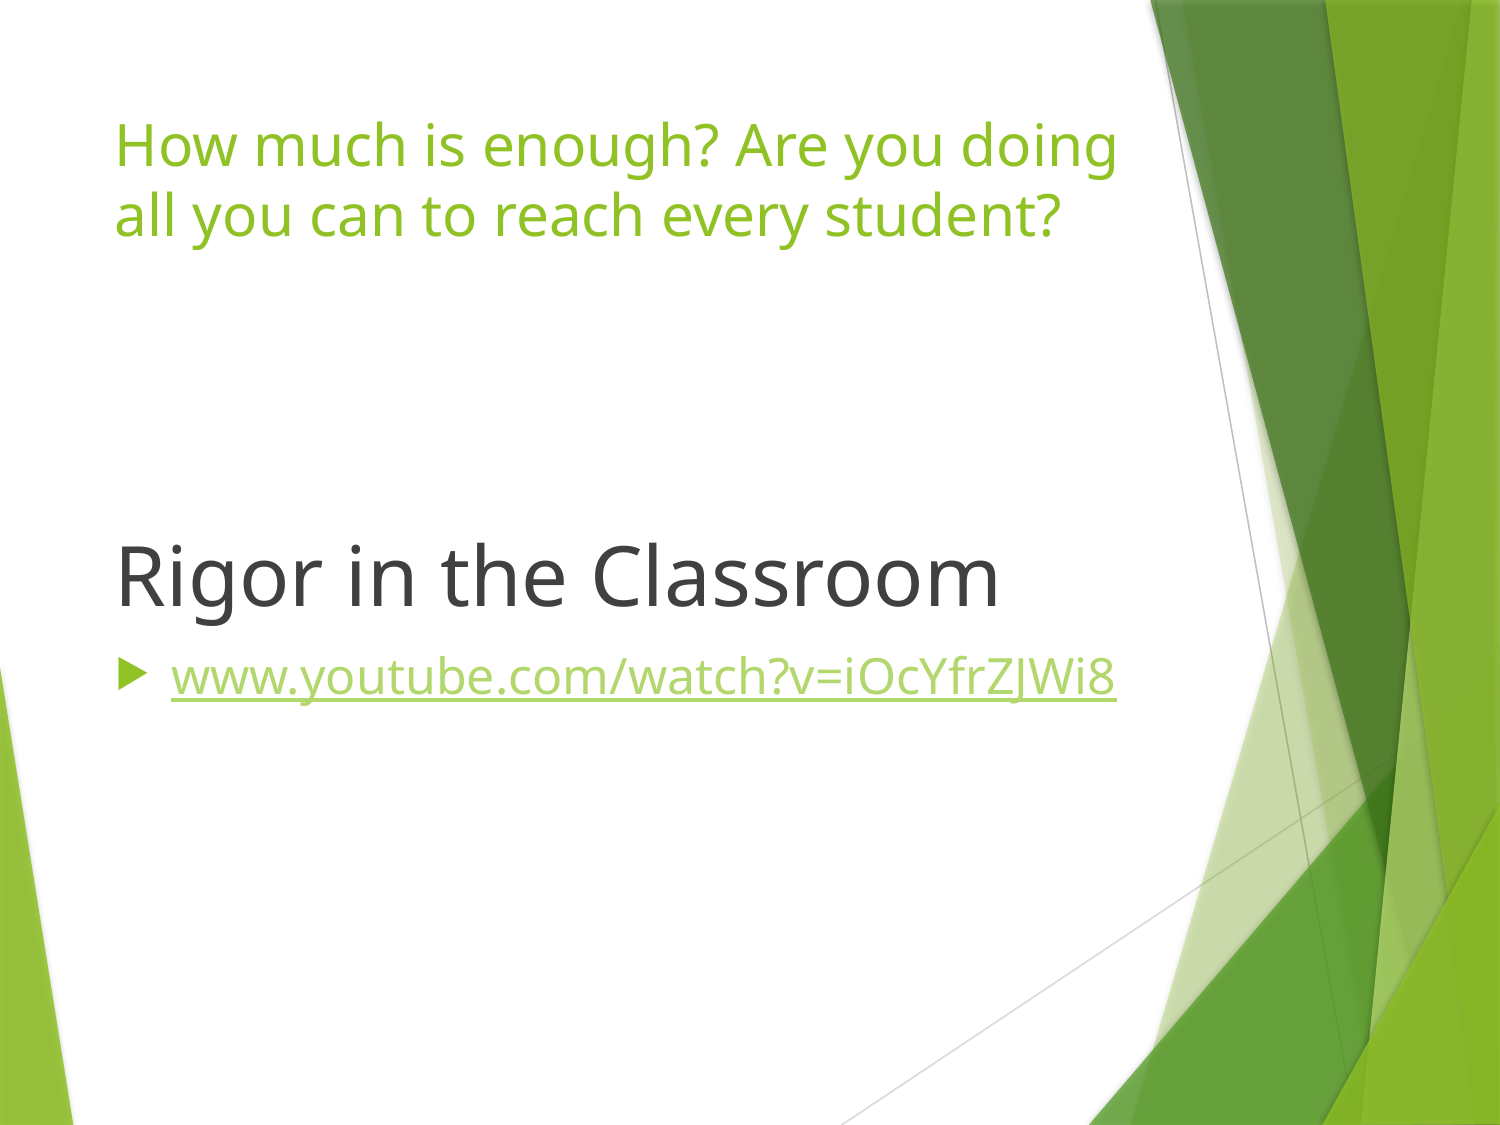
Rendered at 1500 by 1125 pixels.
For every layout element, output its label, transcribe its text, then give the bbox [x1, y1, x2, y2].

title How much is enough? Are you doing all you can to reach every student? [99, 99, 1142, 354]
list Rigor in the Classroom www.youtube.com/watch?v=iOcYfrZJWi8 [99, 354, 1142, 992]
